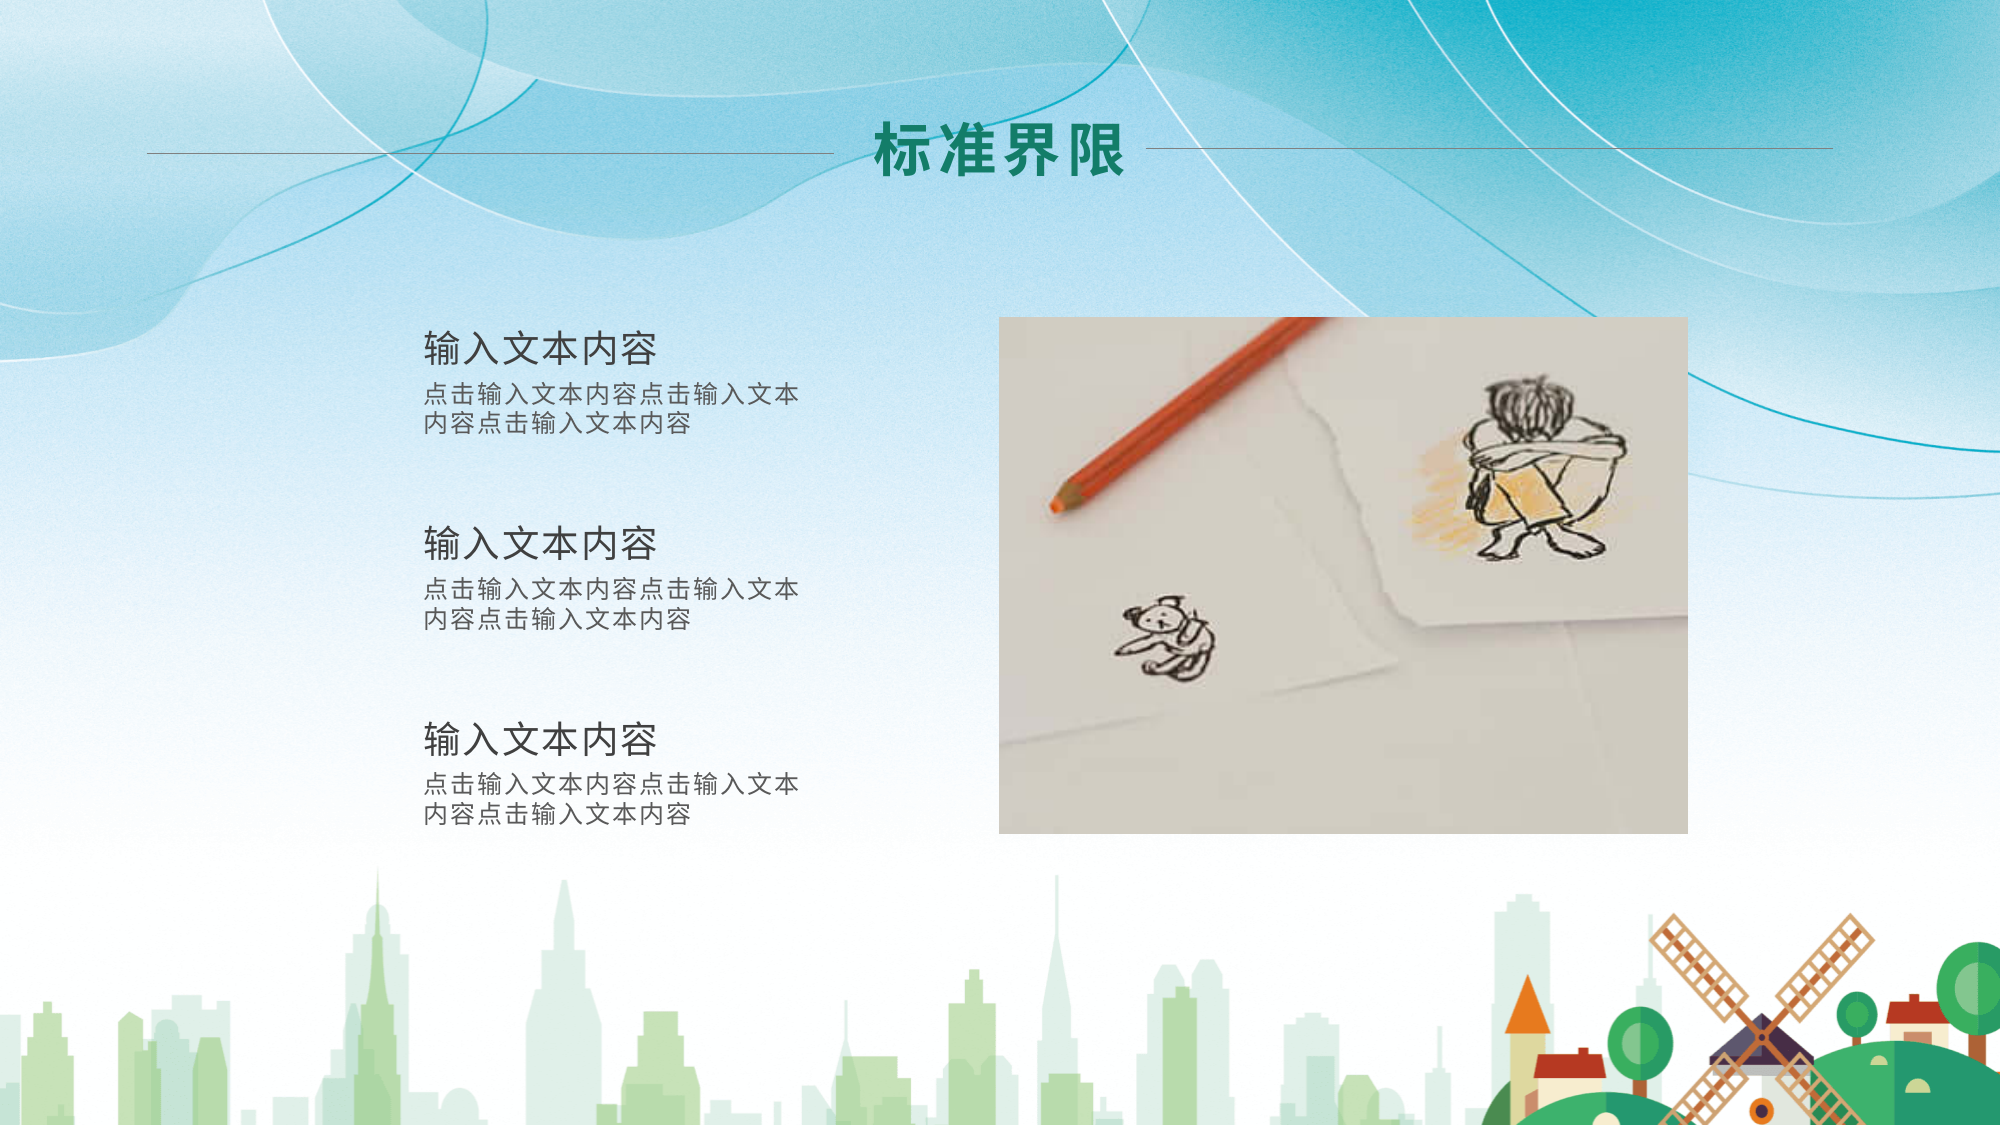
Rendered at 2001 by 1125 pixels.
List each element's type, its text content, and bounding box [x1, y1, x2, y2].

text_box 标准界限 [859, 105, 1141, 191]
picture [0, 0, 2000, 1125]
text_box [408, 512, 893, 703]
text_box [408, 317, 893, 507]
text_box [408, 708, 893, 898]
